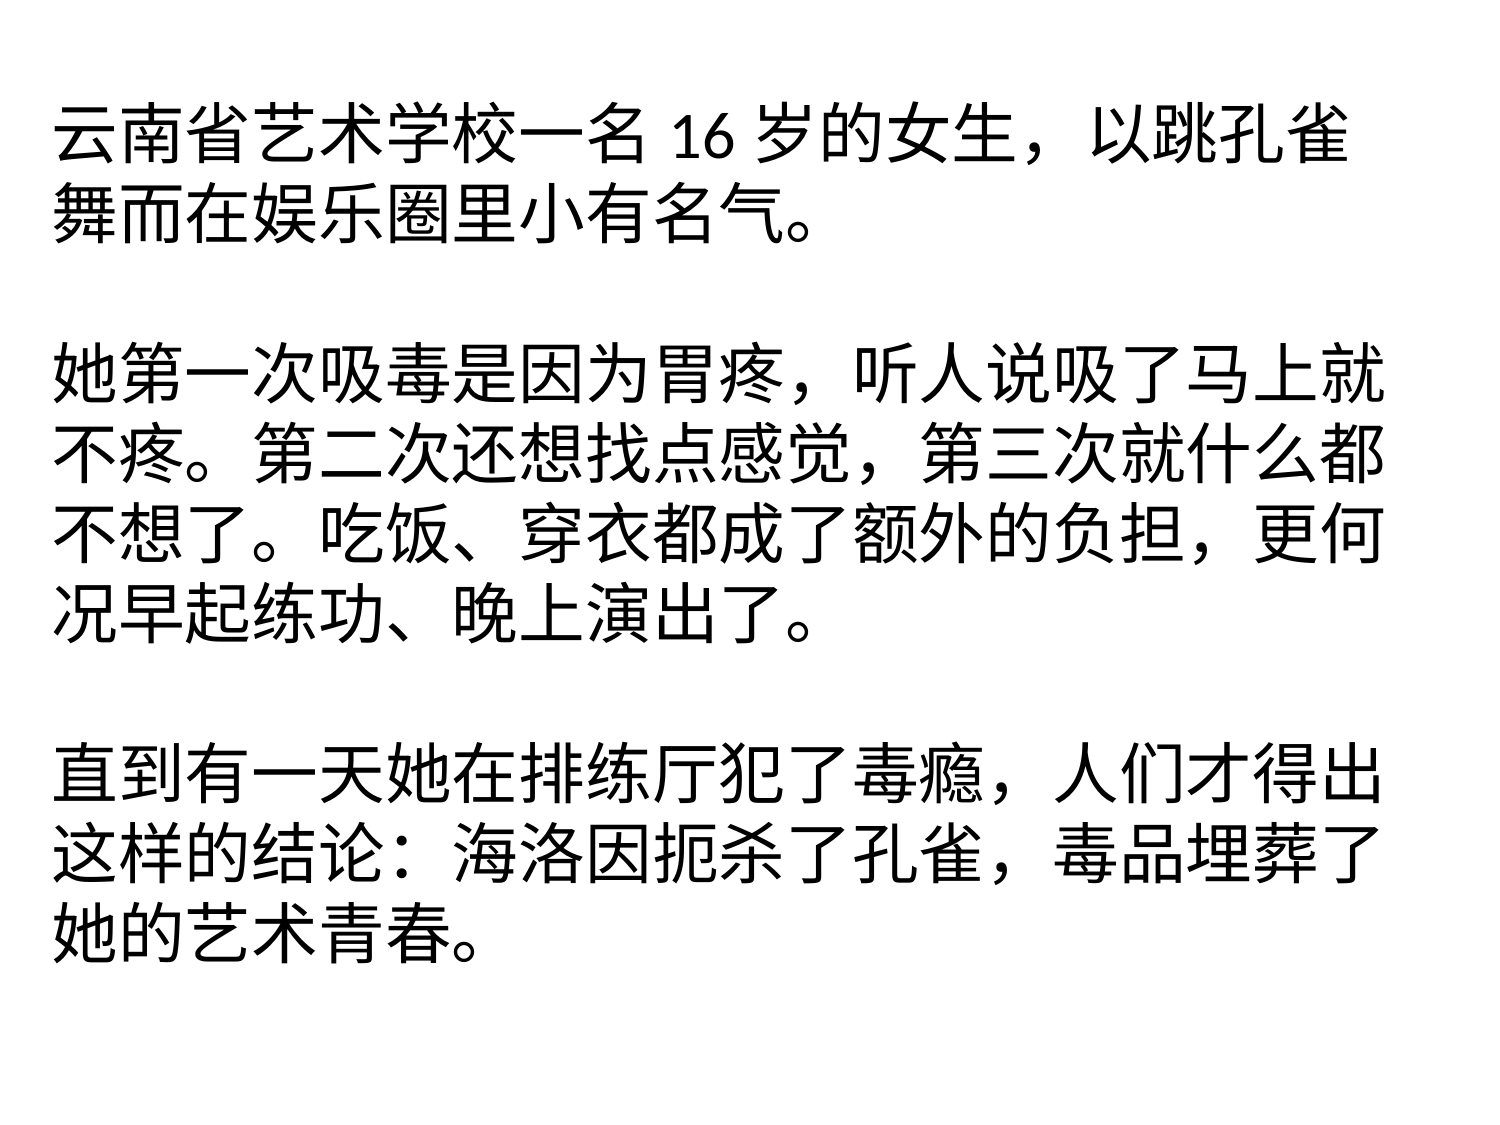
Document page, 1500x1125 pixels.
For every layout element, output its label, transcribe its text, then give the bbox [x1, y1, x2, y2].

text_box 云南省艺术学校一名16岁的女生，以跳孔雀舞而在娱乐圈里小有名气。 她第一次吸毒是因为胃疼，听人说吸了马上就不疼。第二次还想找点感觉，第三次就什么都不想了。吃饭、穿衣都成了额外的负担，更何况早起练功、晚上演出了。 直到有一天她在排练厅犯了毒瘾，人们才得出这样的结论：海洛因扼杀了孔雀，毒品埋葬了她的艺术青春。 [36, 84, 1425, 979]
